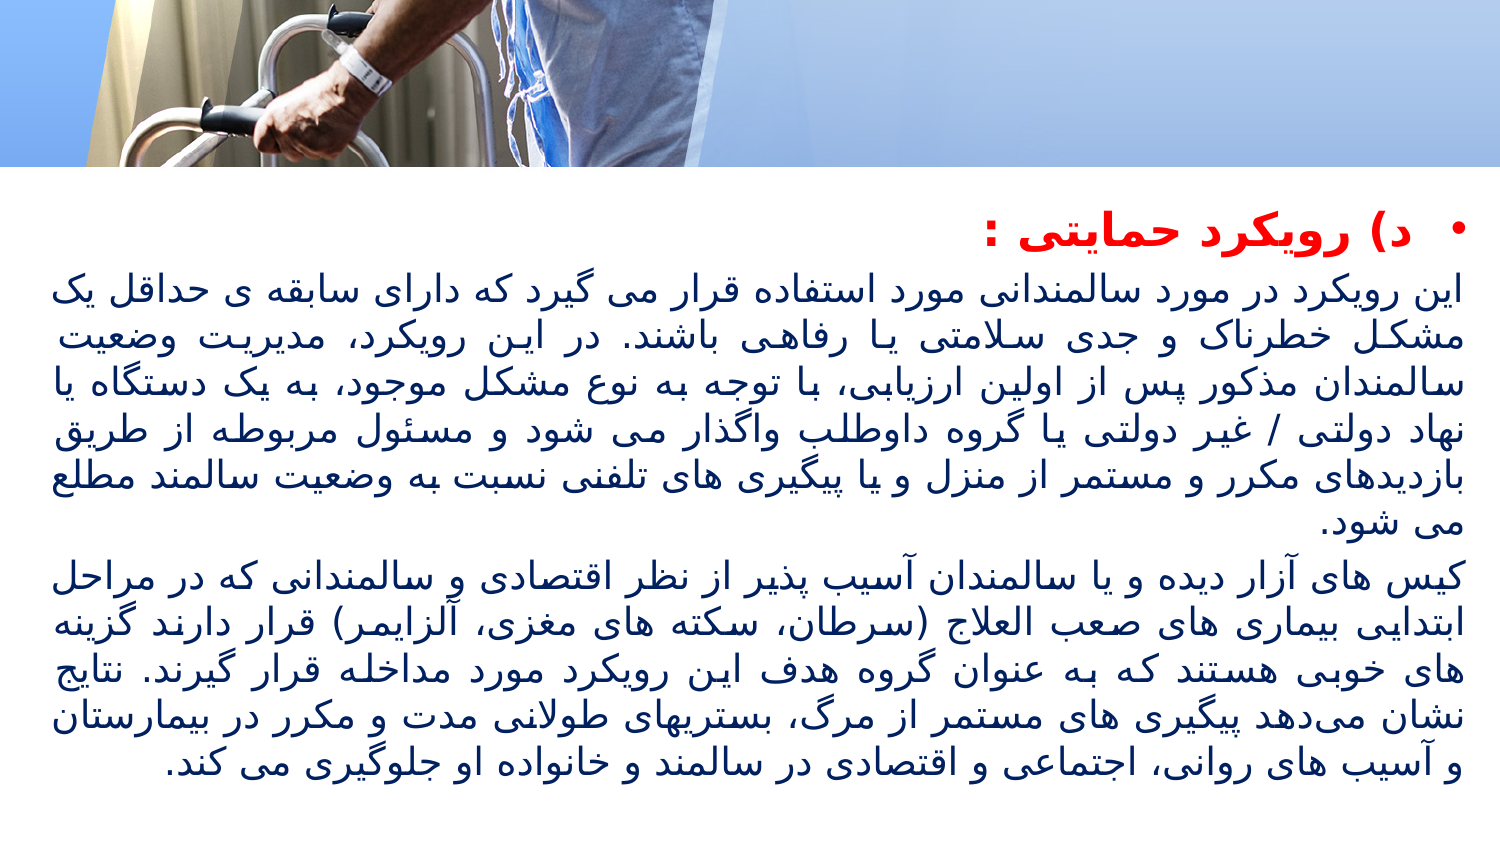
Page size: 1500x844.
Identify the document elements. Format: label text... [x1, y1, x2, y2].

picture [0, 0, 1500, 844]
list د‌) رویکرد حمایتی : این رویکرد در مورد سالمندانی مورد استفاده قرار می گیرد که دارای سابقه ی حداقل یک مشکل خطرناک و جدی سلامتی یا رفاهی باشند. در این رویکرد، مدیریت وضعیت سالمندان مذکور پس از اولین ارزیابی، با توجه به نوع مشکل موجود، به یک دستگاه یا نهاد دولتی / غیر دولتی یا گروه داوطلب واگذار می شود و مسئول مربوطه از طریق بازدیدهای مکرر و مستمر از منزل و یا پیگیری های تلفنی نسبت به وضعیت سالمند مطلع می شود. کیس های آزار دیده و یا سالمندان آسیب پذیر از نظر اقتصادی و سالمندانی که در مراحل ابتدایی بیماری های صعب العلاج (سرطان، سکته های مغزی، آلزایمر) قرار دارند گزینه های خوبی هستند که به عنوان گروه هدف این رویکرد مورد مداخله قرار گیرند. نتایج نشان می‌دهد پیگیری های مستمر از مرگ، بستریهای طولانی مدت و مکرر در بیمارستان و آسیب های روانی، اجتماعی و اقتصادی در سالمند و خانواده او جلوگیری می کند. [35, 192, 1481, 827]
